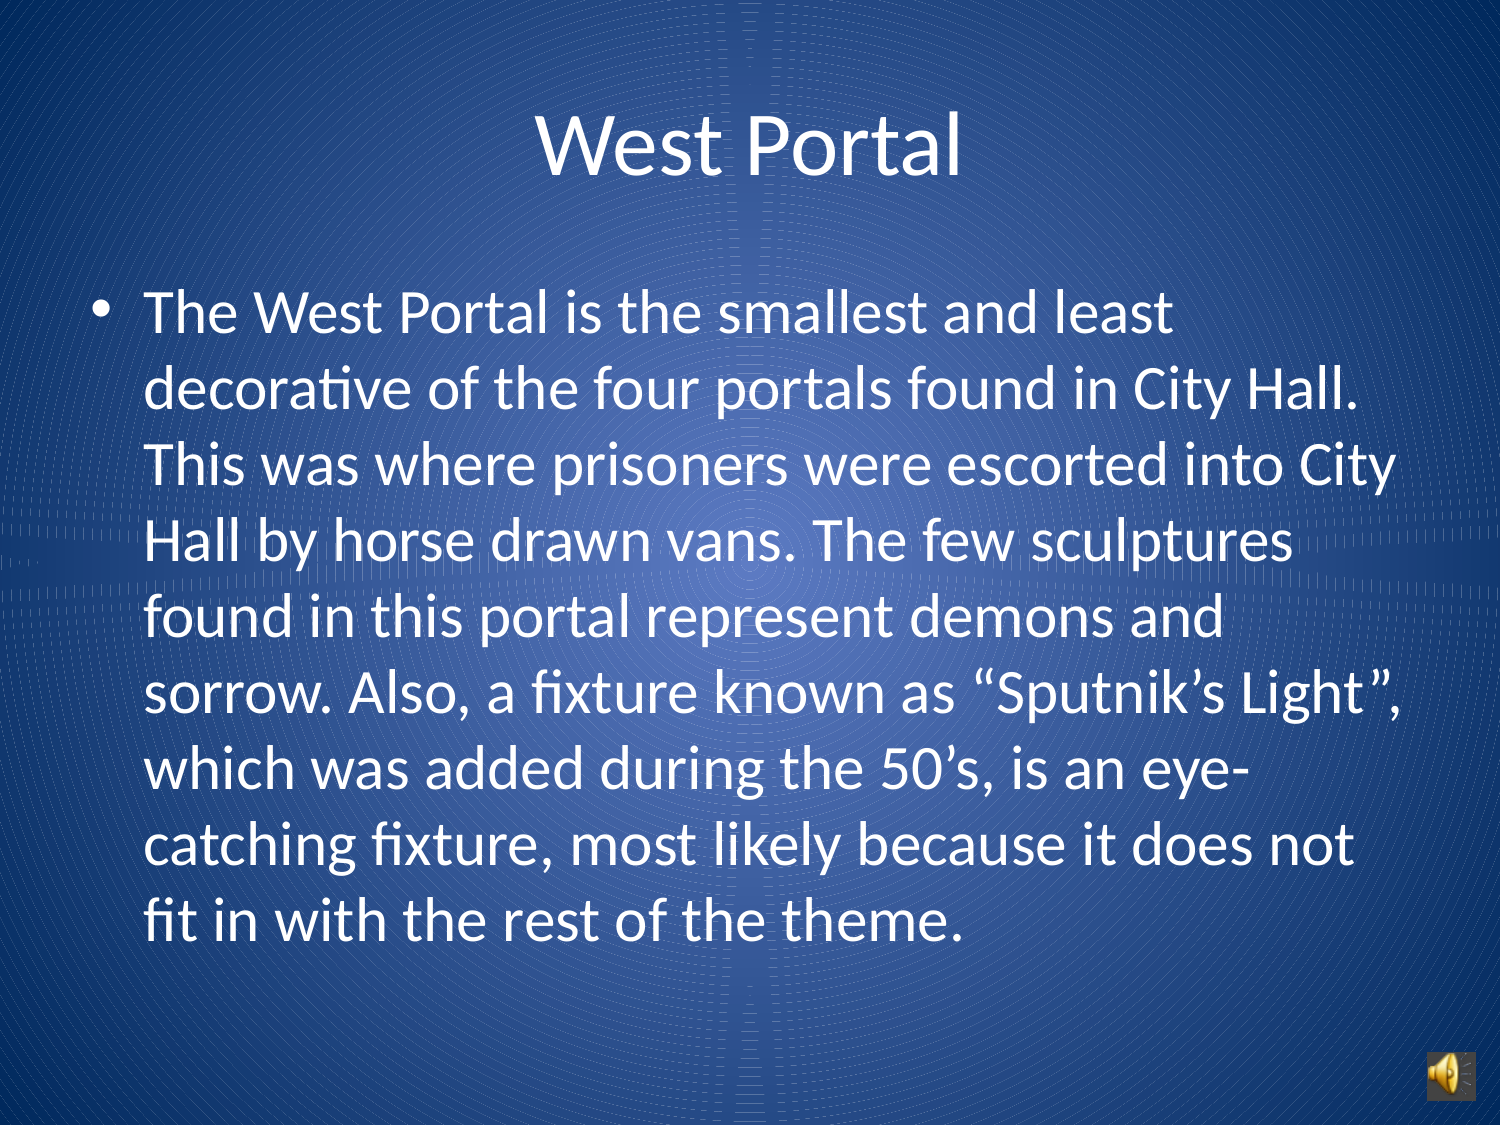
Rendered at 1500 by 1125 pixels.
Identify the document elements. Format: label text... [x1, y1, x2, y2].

title West Portal [75, 45, 1425, 233]
list The West Portal is the smallest and least decorative of the four portals found in City Hall. This was where prisoners were escorted into City Hall by horse drawn vans. The few sculptures found in this portal represent demons and sorrow. Also, a fixture known as “Sputnik’s Light”, which was added during the 50’s, is an eye-catching fixture, most likely because it does not fit in with the rest of the theme. [75, 262, 1425, 1005]
picture [1426, 1051, 1477, 1102]
